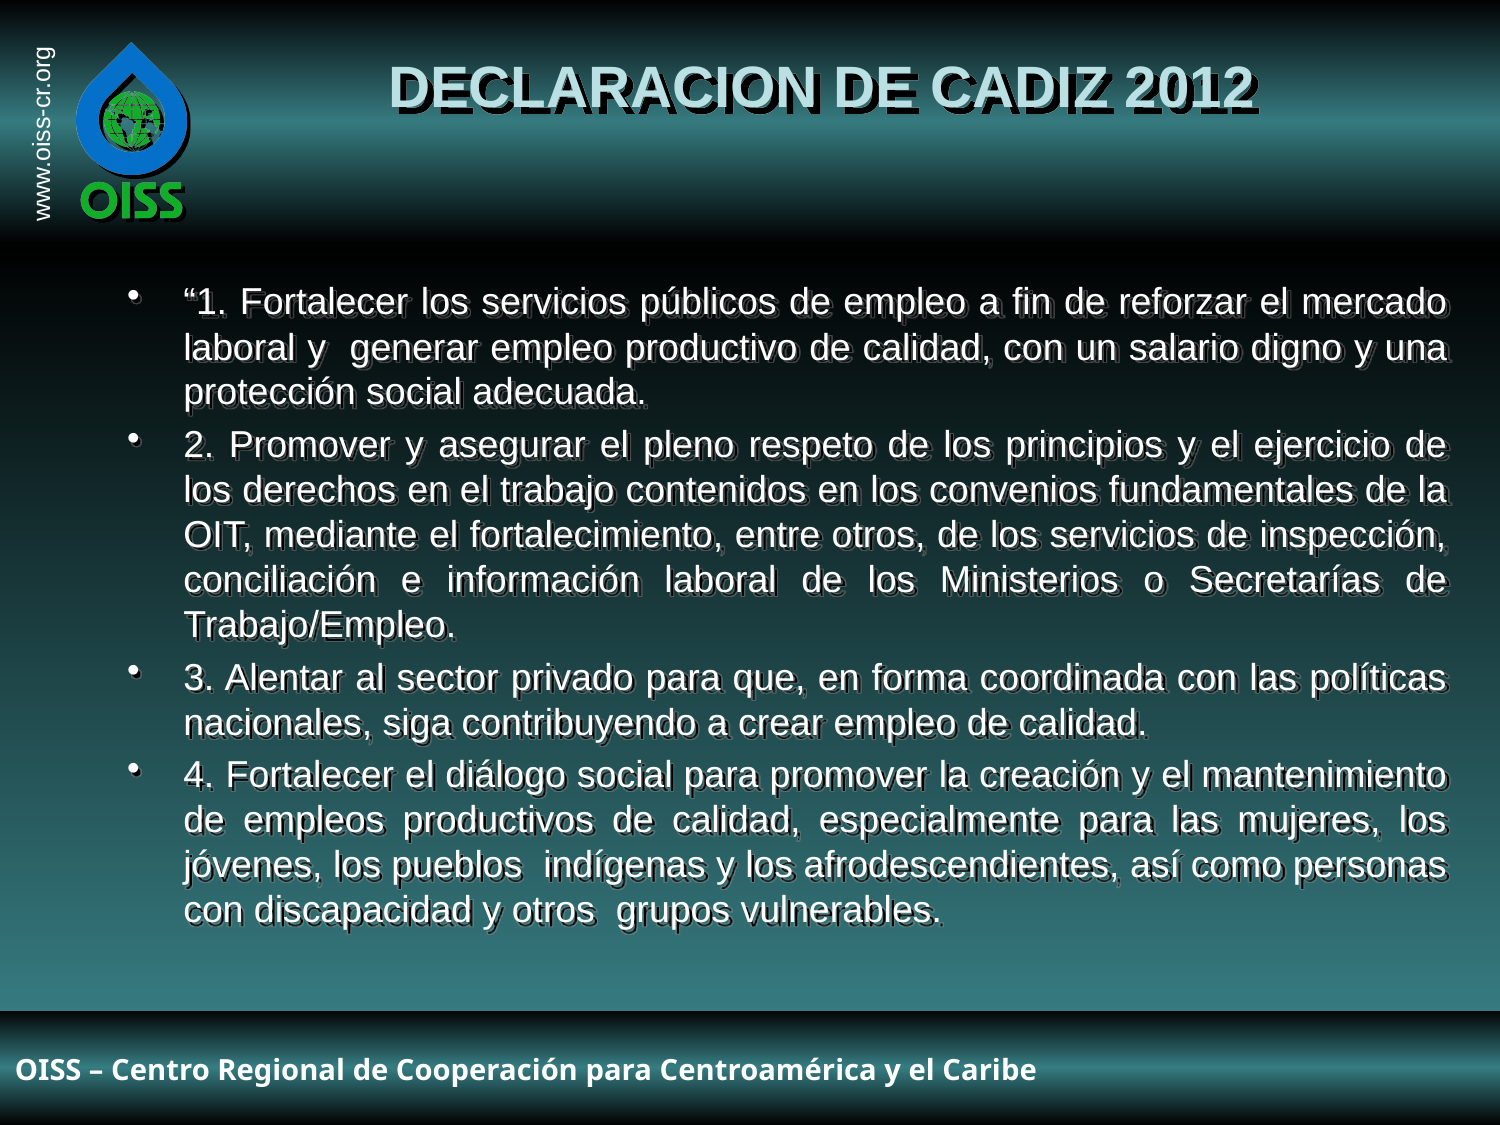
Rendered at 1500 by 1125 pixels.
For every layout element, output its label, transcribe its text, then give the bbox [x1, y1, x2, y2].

list “1. Fortalecer los servicios públicos de empleo a fin de reforzar el mercado laboral y generar empleo productivo de calidad, con un salario digno y una protección social adecuada. 2. Promover y asegurar el pleno respeto de los principios y el ejercicio de los derechos en el trabajo contenidos en los convenios fundamentales de la OIT, mediante el fortalecimiento, entre otros, de los servicios de inspección, conciliación e información laboral de los Ministerios o Secretarías de Trabajo/Empleo. 3. Alentar al sector privado para que, en forma coordinada con las políticas nacionales, siga contribuyendo a crear empleo de calidad. 4. Fortalecer el diálogo social para promover la creación y el mantenimiento de empleos productivos de calidad, especialmente para las mujeres, los jóvenes, los pueblos indígenas y los afrodescendientes, así como personas con discapacidad y otros grupos vulnerables. [111, 219, 1463, 988]
title DECLARACION DE CADIZ 2012 [218, 30, 1426, 138]
picture [76, 42, 187, 221]
